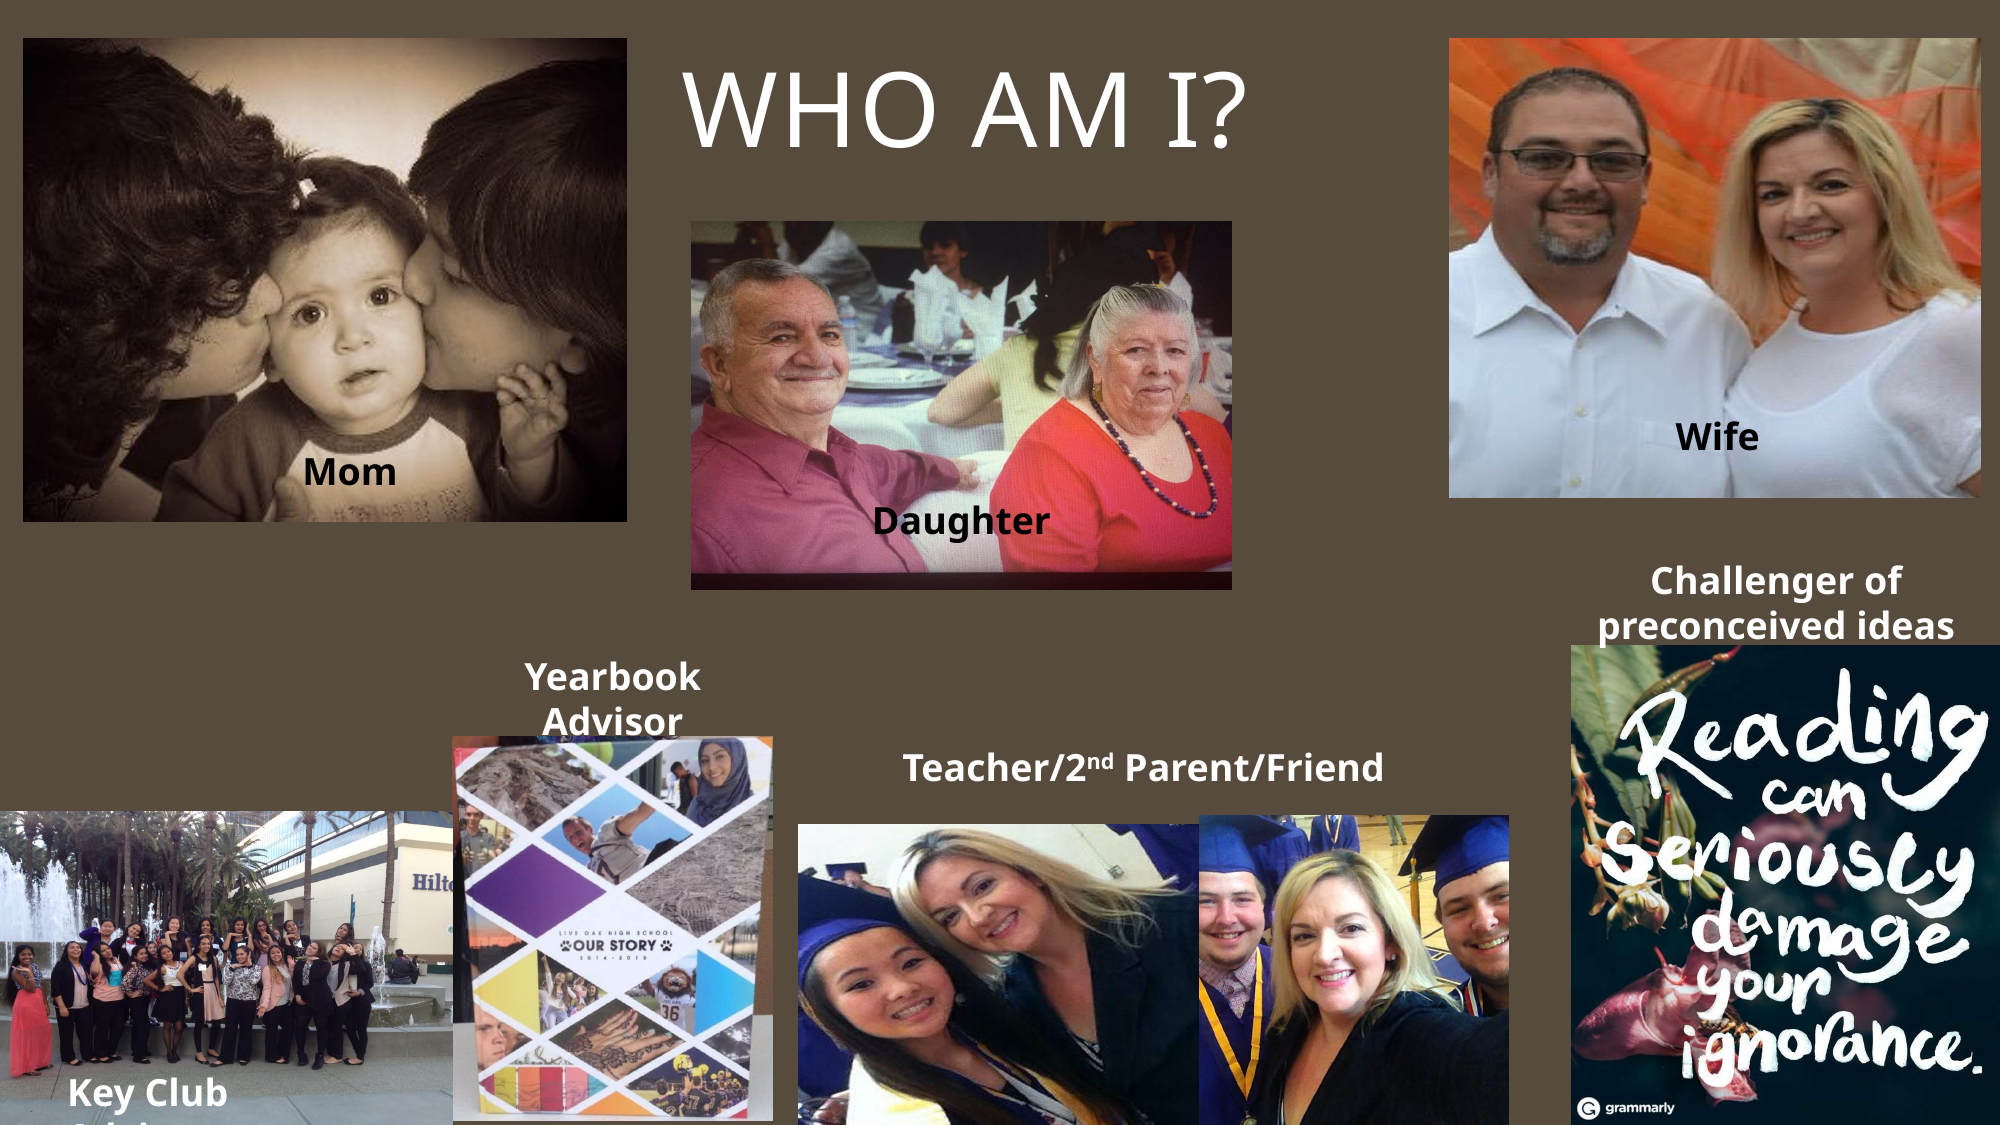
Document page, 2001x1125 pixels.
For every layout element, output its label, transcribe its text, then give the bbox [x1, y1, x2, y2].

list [23, 38, 627, 522]
picture [1571, 644, 2000, 1125]
picture [0, 735, 774, 1125]
text_box Teacher/2nd Parent/Friend [838, 736, 1450, 796]
text_box Yearbook Advisor [452, 645, 773, 732]
picture [797, 815, 1509, 1125]
text_box Challenger of preconceived ideas [1571, 549, 1981, 641]
picture [691, 221, 1232, 590]
title Who Am I? [168, 14, 1763, 222]
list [1449, 38, 1982, 498]
